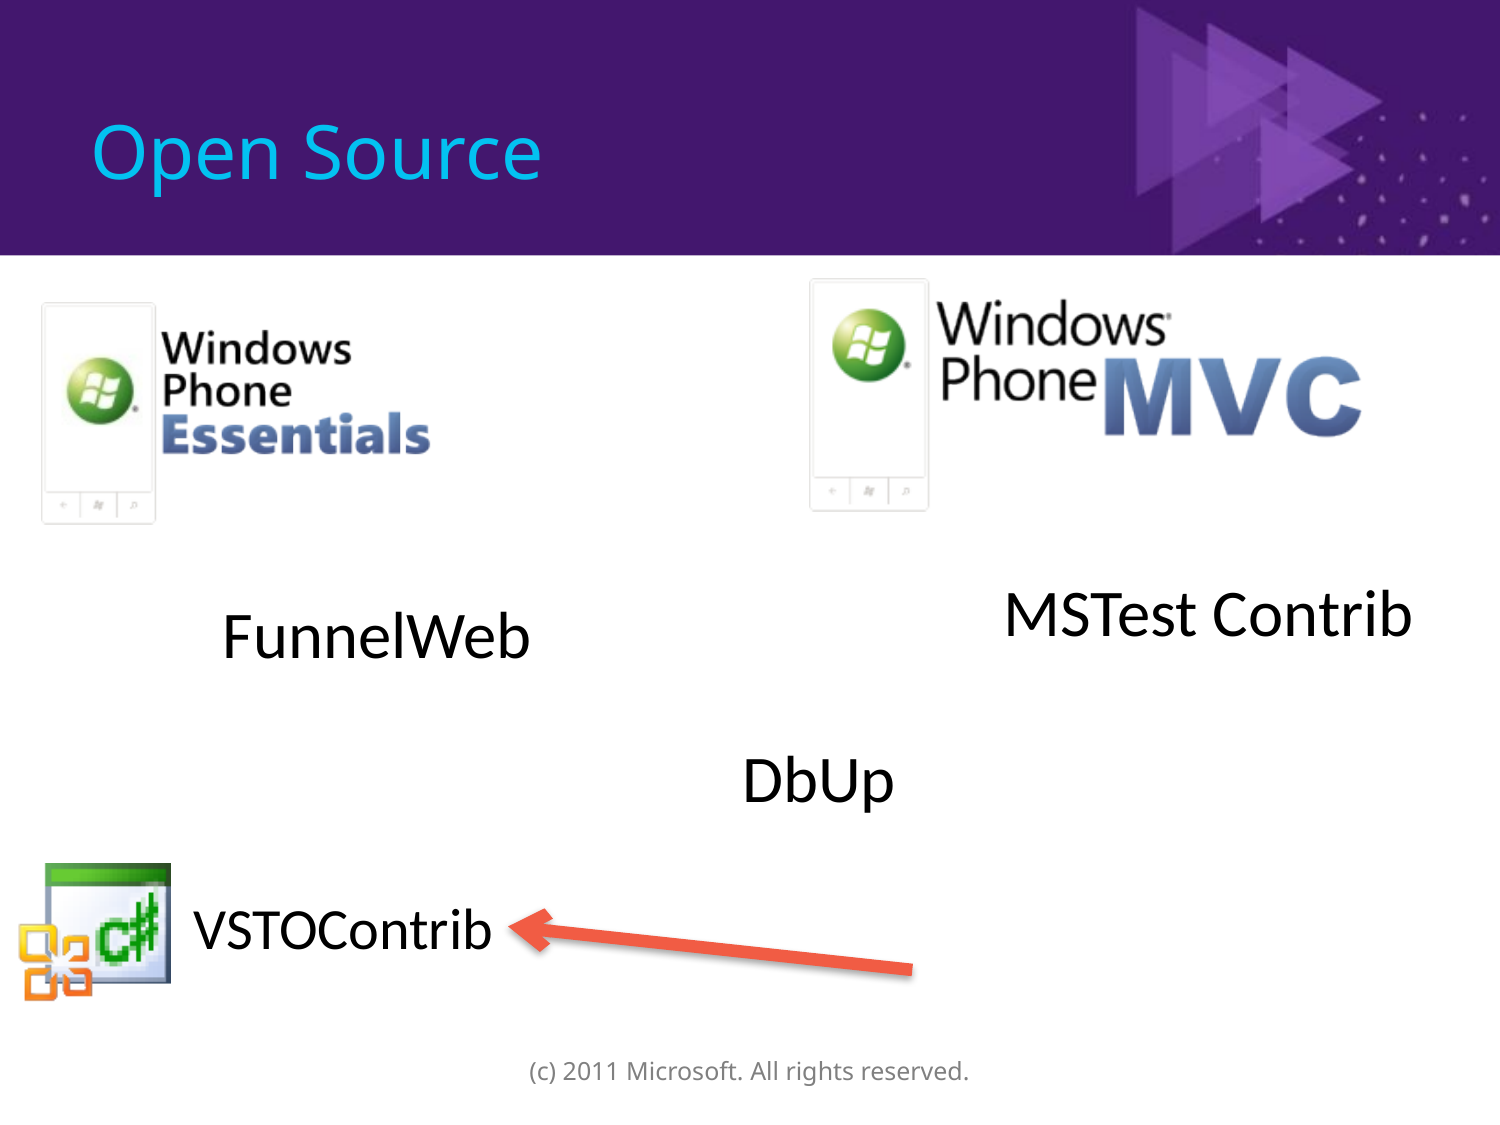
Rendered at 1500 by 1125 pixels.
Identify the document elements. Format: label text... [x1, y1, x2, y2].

footer (c) 2011 Microsoft. All rights reserved. [512, 1042, 988, 1103]
text_box FunnelWeb [207, 584, 548, 680]
picture [41, 302, 550, 526]
text_box VSTOContrib [178, 884, 508, 969]
text_box MSTest Contrib [988, 562, 1430, 658]
title Open Source [75, 56, 1425, 244]
picture [13, 863, 171, 1021]
picture [809, 278, 1400, 512]
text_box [509, 926, 913, 971]
picture [0, 0, 1500, 255]
text_box DbUp [727, 728, 911, 824]
